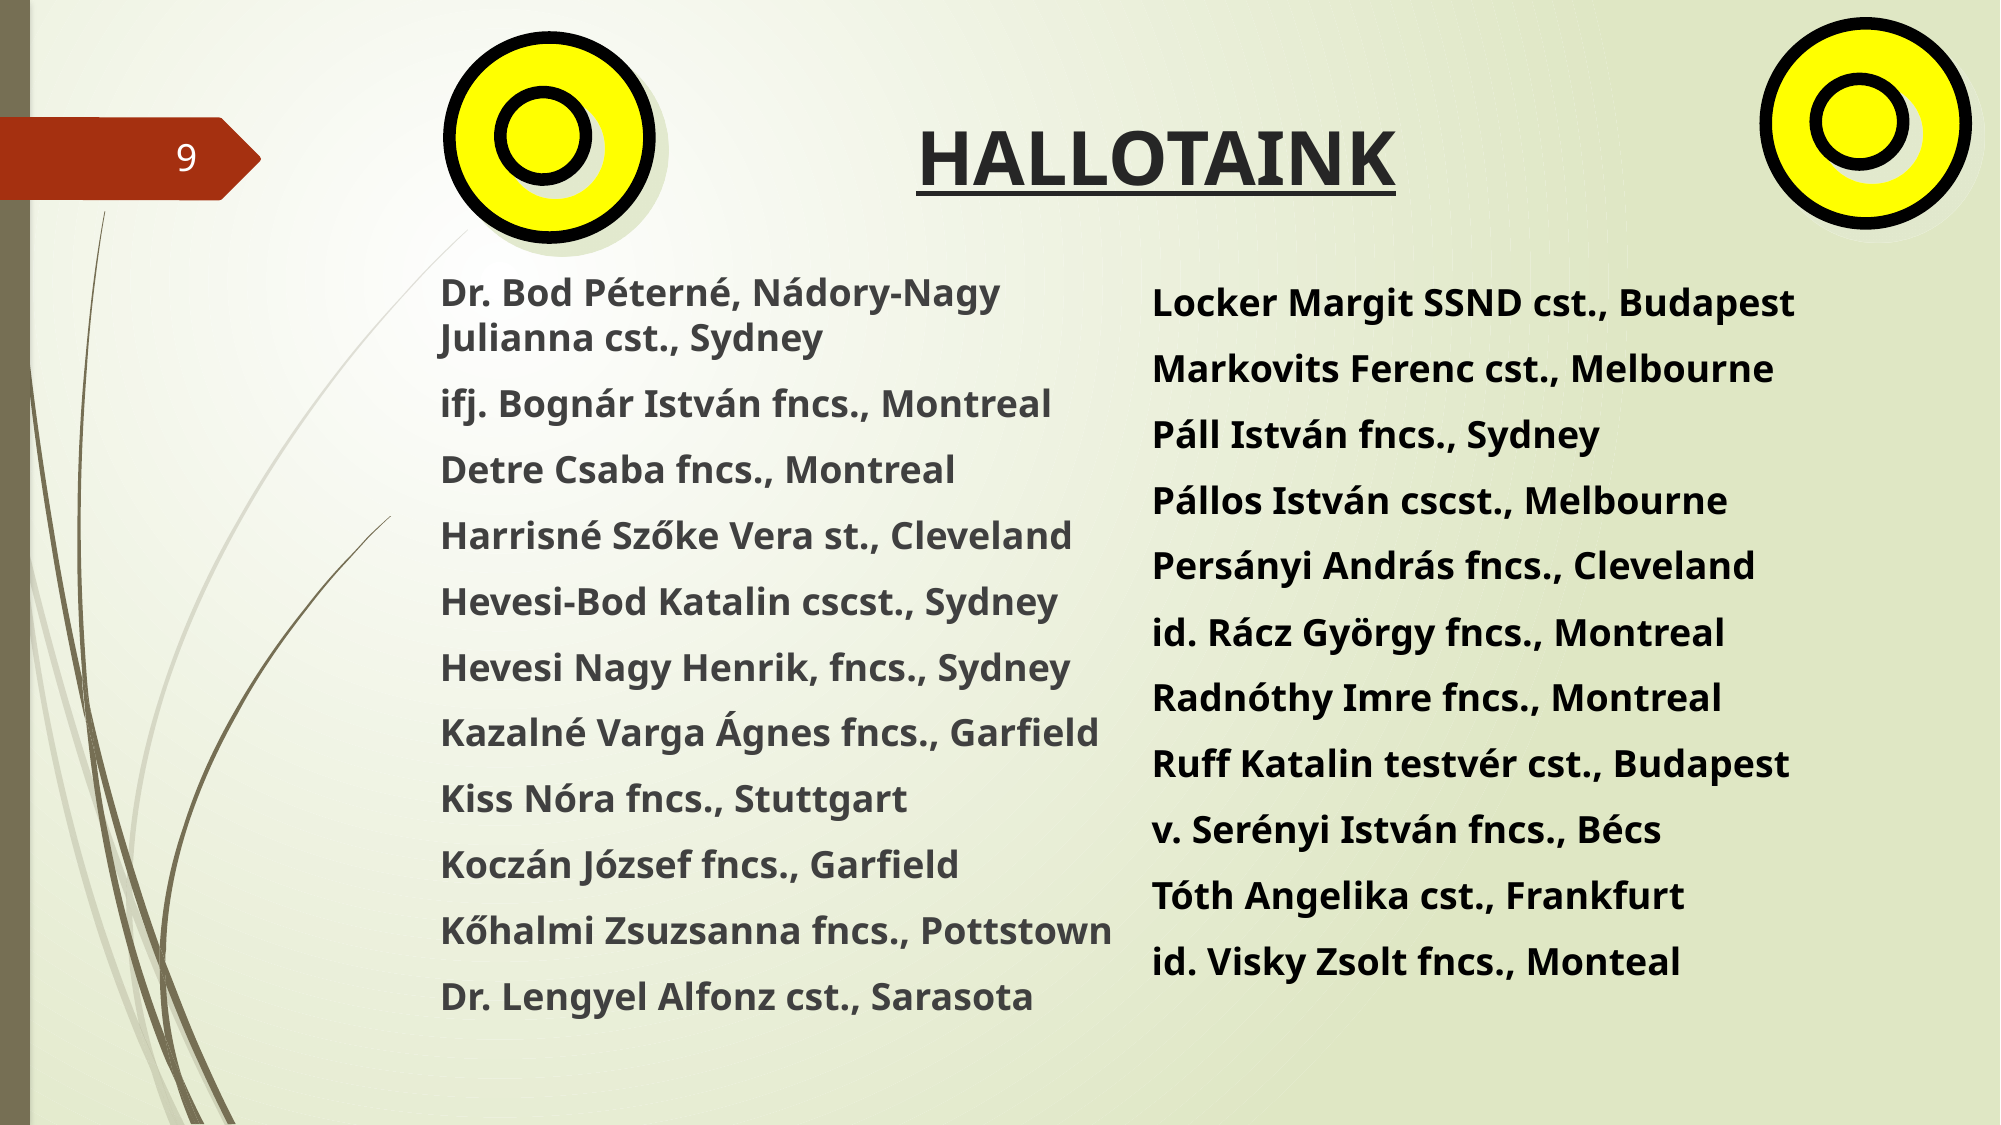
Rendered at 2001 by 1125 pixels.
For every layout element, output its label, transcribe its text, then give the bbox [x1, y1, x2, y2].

text_box [1815, 78, 1904, 165]
text_box 9 [160, 126, 213, 187]
title HALLOTAINK [425, 102, 1888, 271]
text_box [1765, 23, 1966, 224]
text_box [500, 92, 586, 180]
text_box Locker Margit SSND cst., Budapest Markovits Ferenc cst., Melbourne Páll István fncs., Sydney Pállos István cscst., Melbourne Persányi András fncs., Cleveland id. Rácz György fncs., Montreal Radnóthy Imre fncs., Montreal Ruff Katalin testvér cst., Budapest v. Serényi István fncs., Bécs Tóth Angelika cst., Frankfurt id. Visky Zsolt fncs., Monteal [1136, 271, 1904, 991]
list Dr. Bod Péterné, Nádory-Nagy Julianna cst., Sydney ifj. Bognár István fncs., Montreal Detre Csaba fncs., Montreal Harrisné Szőke Vera st., Cleveland Hevesi-Bod Katalin cscst., Sydney Hevesi Nagy Henrik, fncs., Sydney Kazalné Varga Ágnes fncs., Garfield Kiss Nóra fncs., Stuttgart Koczán József fncs., Garfield Kőhalmi Zsuzsanna fncs., Pottstown Dr. Lengyel Alfonz cst., Sarasota [424, 261, 1156, 1055]
text_box [449, 37, 650, 238]
